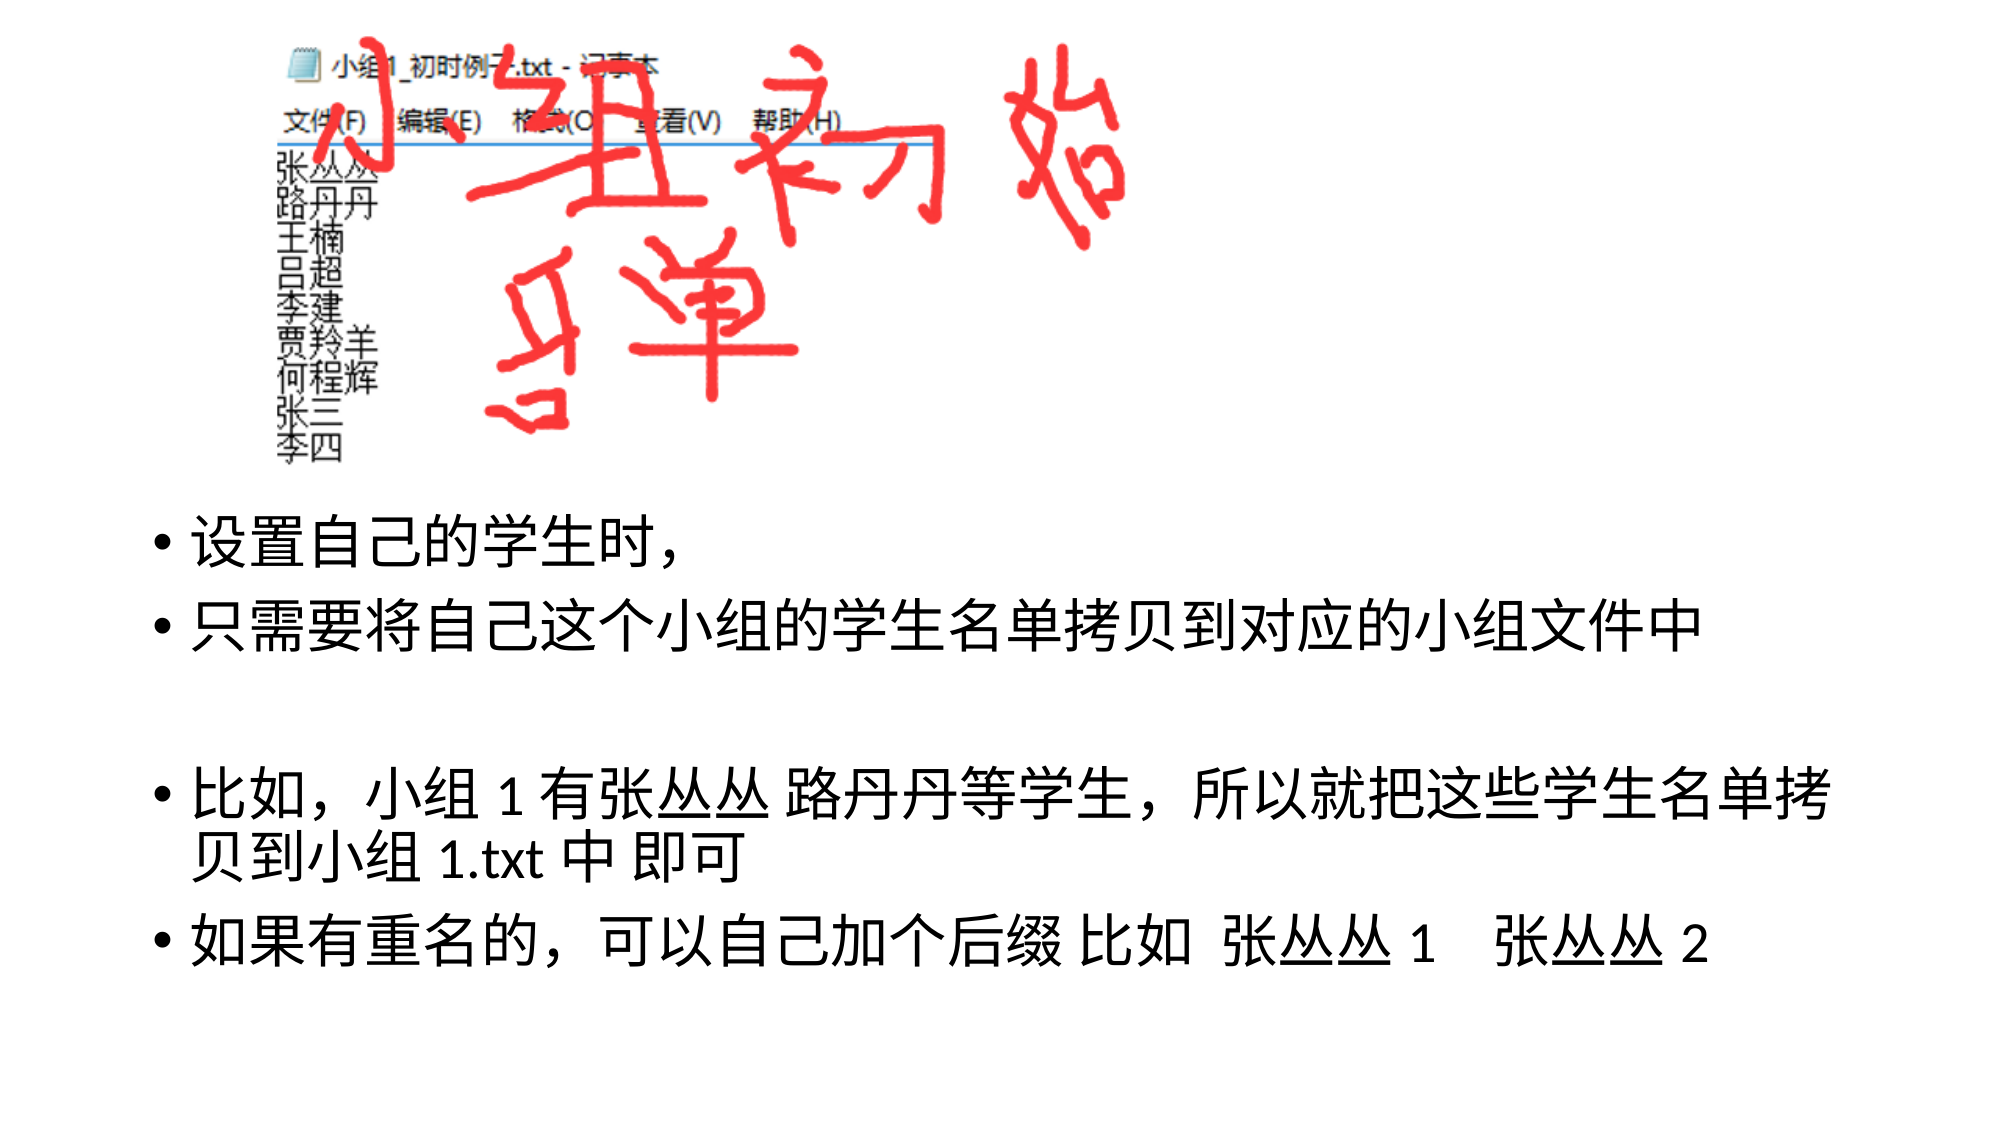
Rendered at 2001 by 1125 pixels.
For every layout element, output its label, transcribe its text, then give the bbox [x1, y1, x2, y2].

list 设置自己的学生时， 只需要将自己这个小组的学生名单拷贝到对应的小组文件中 比如，小组1有张丛丛 路丹丹等学生，所以就把这些学生名单拷贝到小组1.txt中 即可 如果有重名的，可以自己加个后缀 比如 张丛丛1 张丛丛2 [137, 506, 1863, 1014]
picture [215, 0, 1230, 507]
